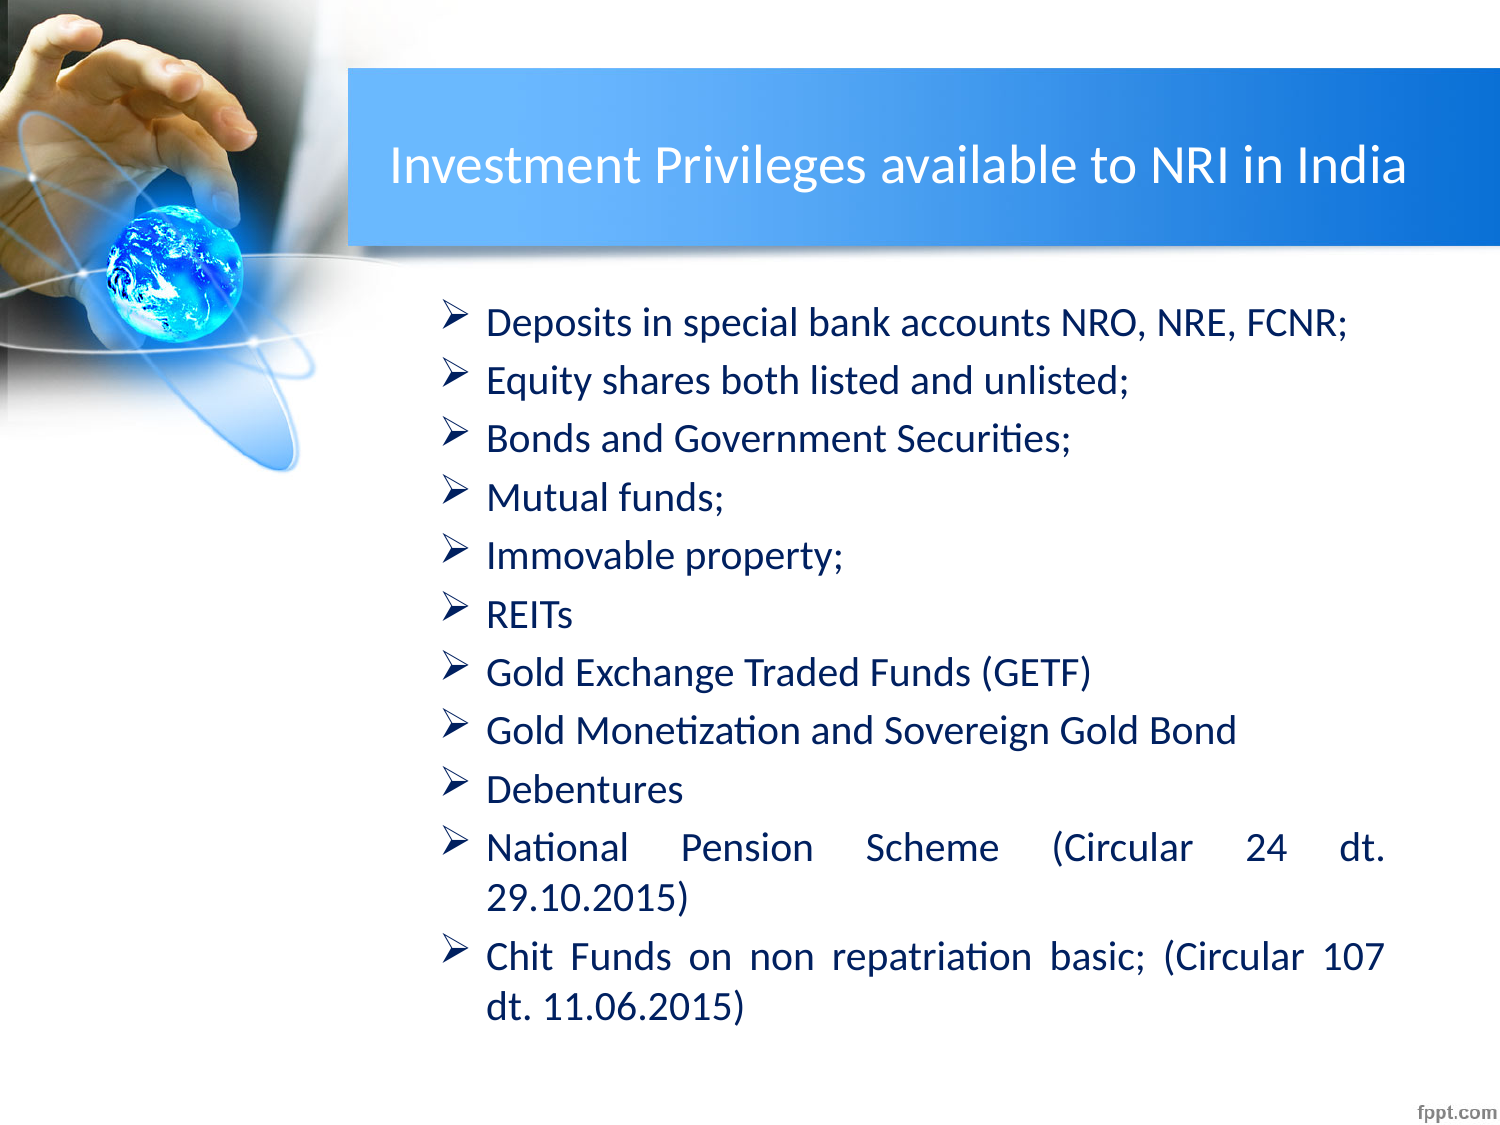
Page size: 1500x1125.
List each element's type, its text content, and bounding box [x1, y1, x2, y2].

list Deposits in special bank accounts NRO, NRE, FCNR; Equity shares both listed and unlisted; Bonds and Government Securities; Mutual funds; Immovable property; REITs Gold Exchange Traded Funds (GETF) Gold Monetization and Sovereign Gold Bond Debentures National Pension Scheme (Circular 24 dt. 29.10.2015) Chit Funds on non repatriation basic; (Circular 107 dt. 11.06.2015) [349, 286, 1402, 1039]
title Investment Privileges available to NRI in India [374, 111, 1452, 212]
picture [0, 0, 1500, 1125]
